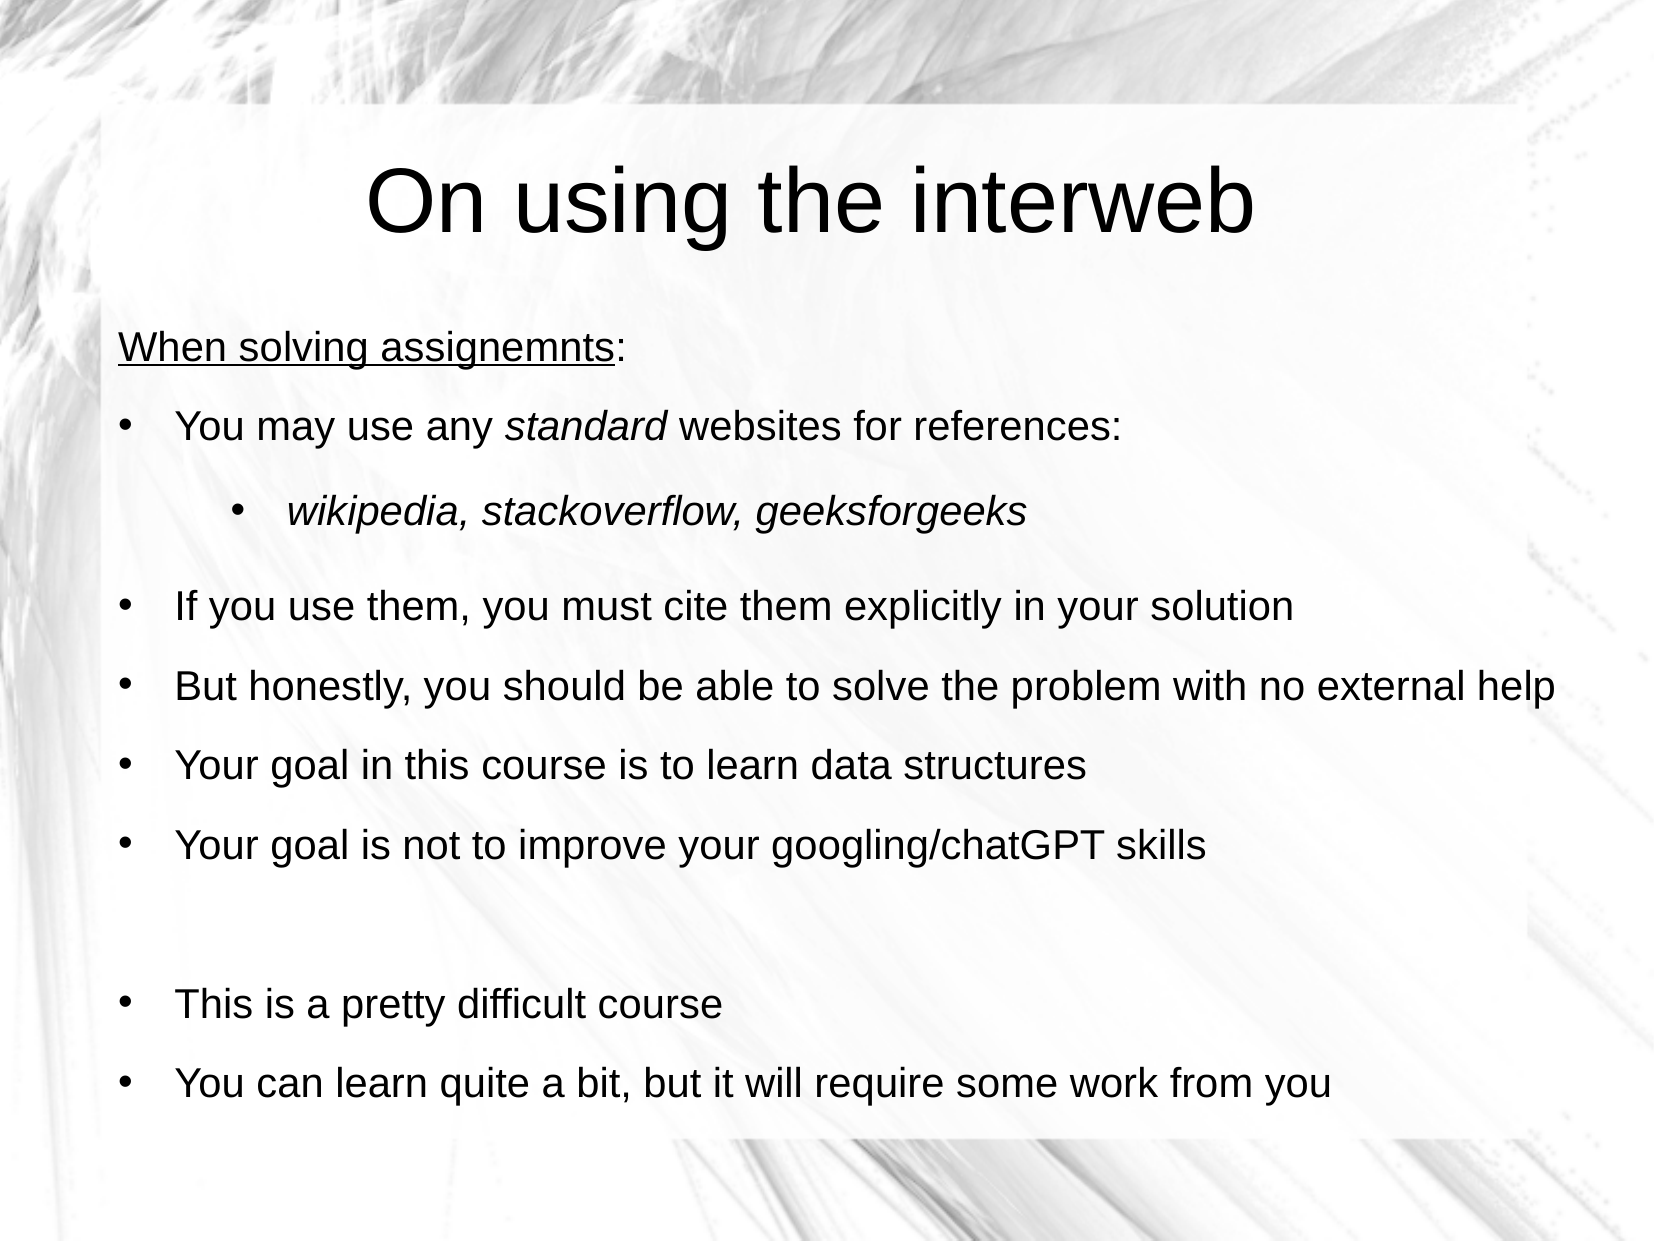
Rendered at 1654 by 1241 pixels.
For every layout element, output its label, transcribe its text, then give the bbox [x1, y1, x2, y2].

picture [0, 0, 1654, 1241]
title On using the interweb [118, 112, 1506, 281]
list When solving assignemnts: You may use any standard websites for references: wikipedia, stackoverflow, geeksforgeeks If you use them, you must cite them explicitly in your solution But honestly, you should be able to solve the problem with no external help Your goal in this course is to learn data structures Your goal is not to improve your googling/chatGPT skills This is a pretty difficult course You can learn quite a bit, but it will require some work from you [118, 319, 1571, 1102]
